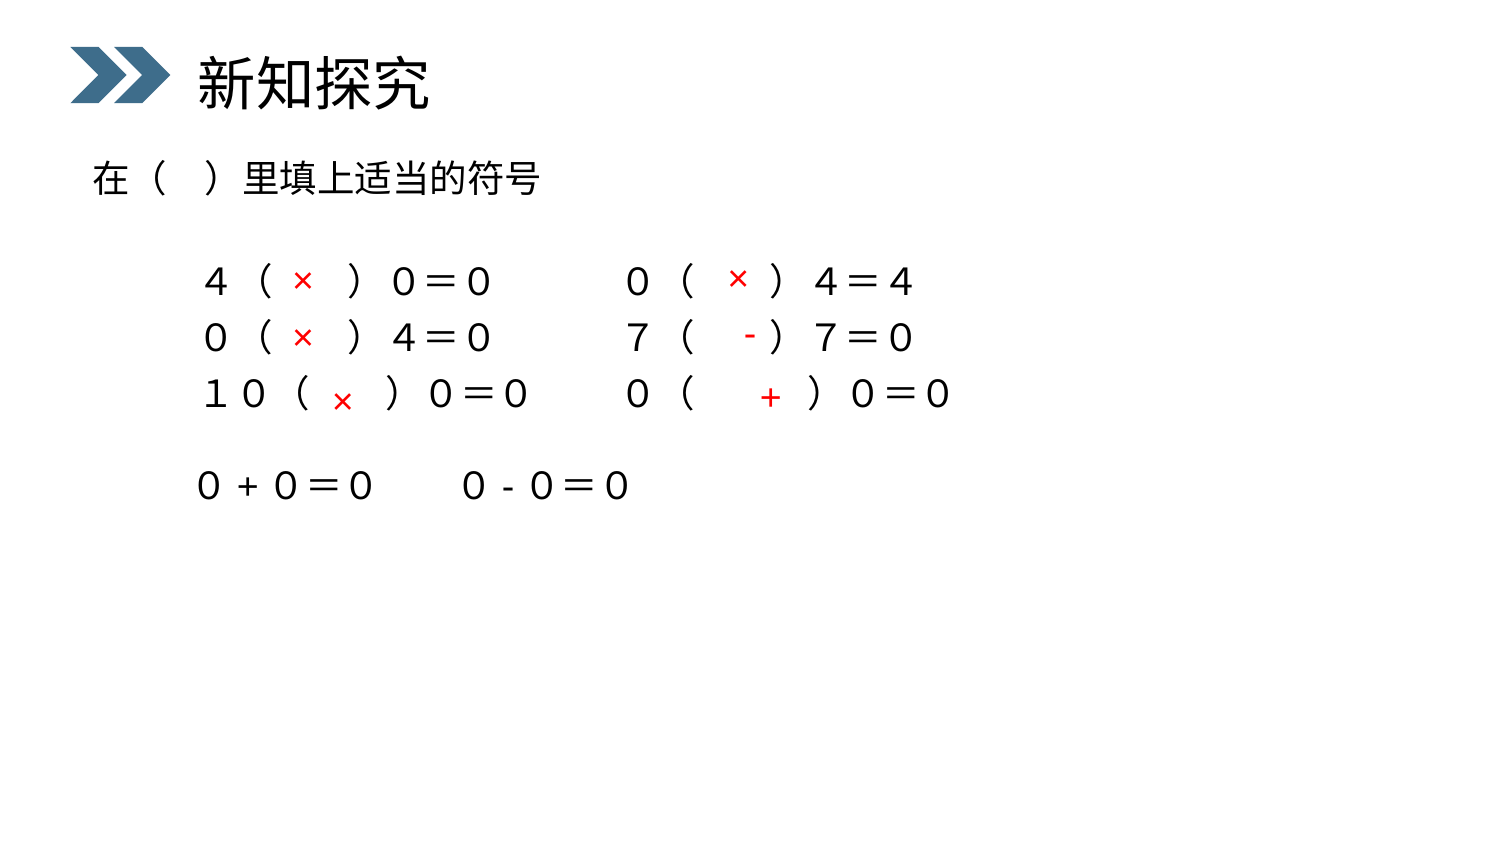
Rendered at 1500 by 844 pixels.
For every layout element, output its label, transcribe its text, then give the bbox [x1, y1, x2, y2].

text_box × [280, 250, 361, 307]
text_box [636, 363, 681, 421]
title 在（ ）里填上适当的符号 [81, 109, 1432, 251]
text_box + [748, 367, 829, 424]
text_box × [280, 307, 361, 364]
text_box × [715, 248, 796, 305]
list ４（ ）０＝０ ０（ ）４＝４ ０（ ）４＝０ ７（ ）７＝０ １０（ ）０＝０ ０（ ）０＝０ [186, 257, 1500, 815]
text_box ０+０＝０ ０-０＝０ [179, 456, 862, 513]
text_box - [732, 303, 813, 360]
text_box 新知探究 [186, 49, 816, 102]
text_box × [320, 371, 401, 428]
